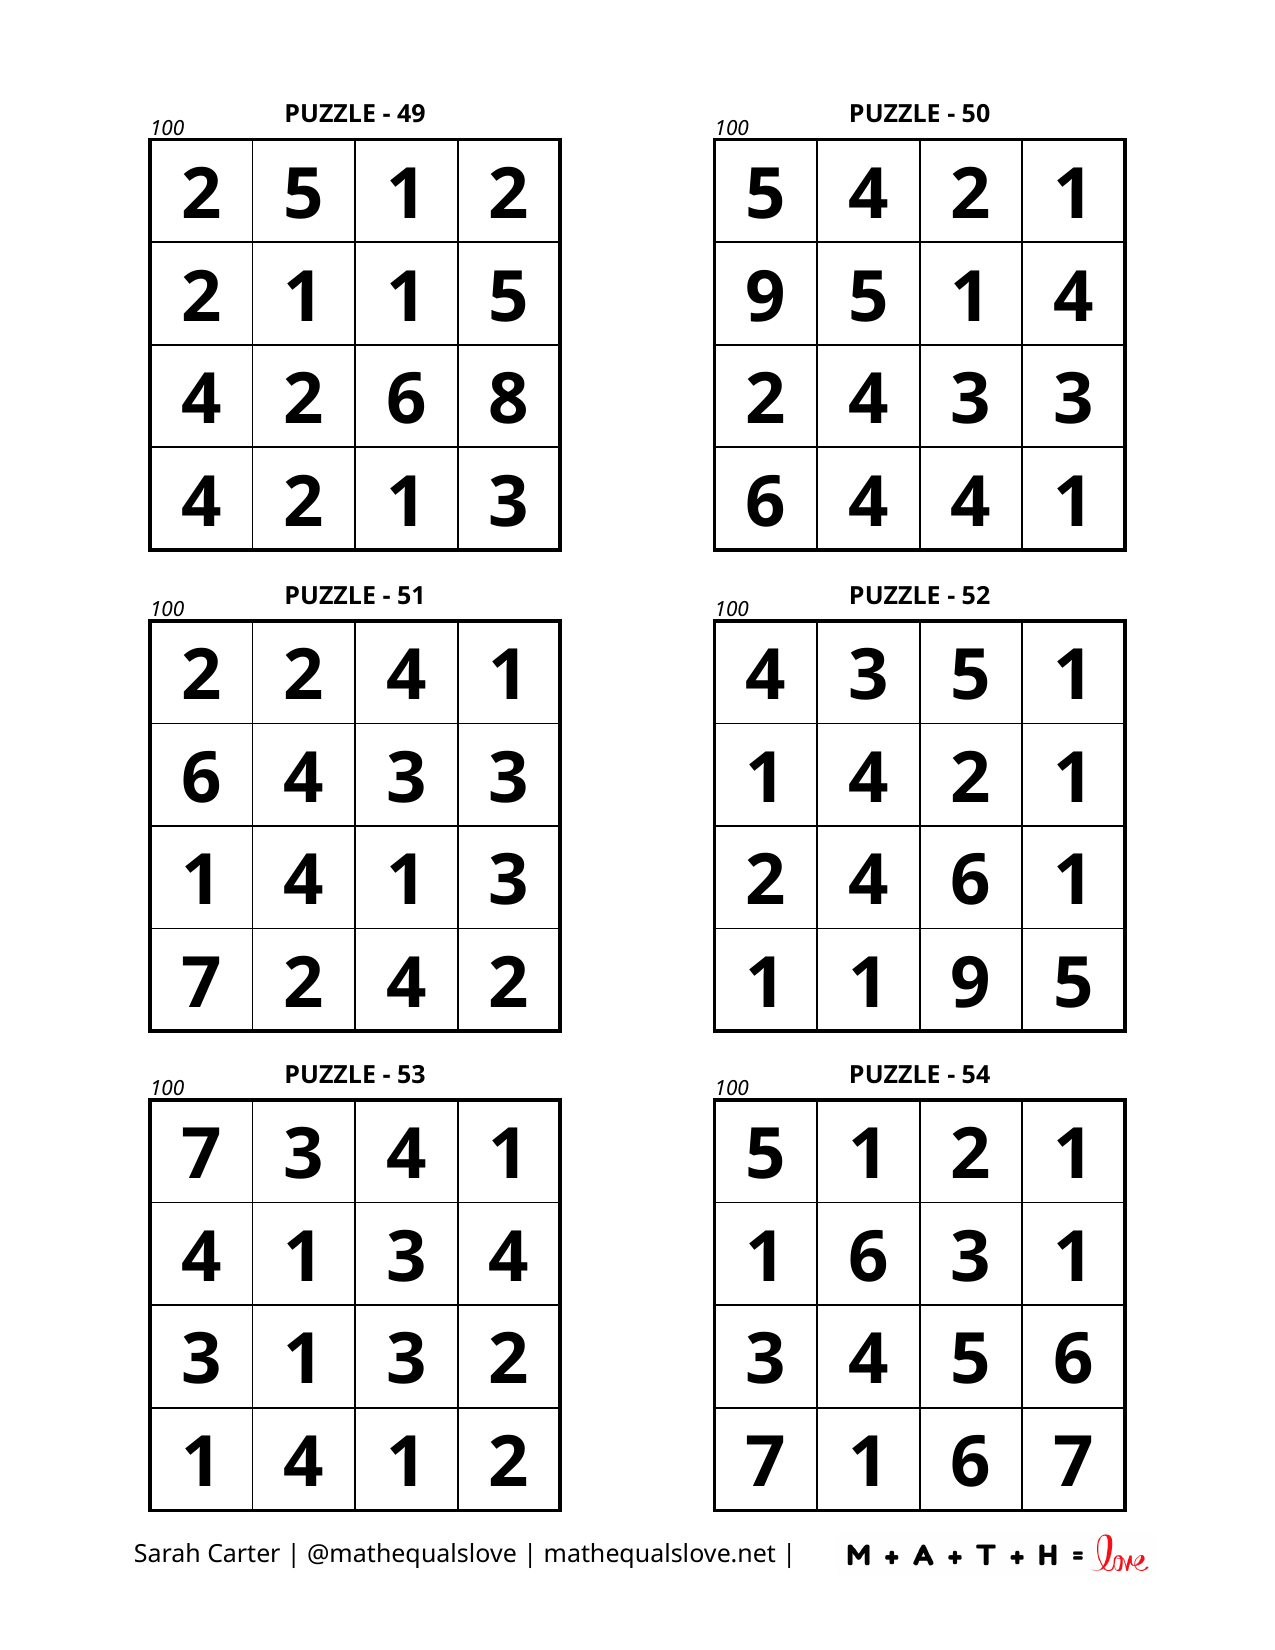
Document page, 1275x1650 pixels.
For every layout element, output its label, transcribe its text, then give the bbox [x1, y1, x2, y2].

text_box PUZZLE - 50 [714, 97, 1125, 128]
table_cell 1 [1023, 827, 1123, 928]
table_cell 7 [152, 929, 252, 1029]
text_box 100 [714, 1074, 923, 1100]
table_cell 1 [716, 1203, 816, 1304]
table_header 5 [921, 623, 1021, 723]
table_cell 5 [1023, 929, 1123, 1029]
table_header 4 [356, 1102, 457, 1202]
table_header 1 [1023, 623, 1123, 723]
table_header 2 [152, 141, 252, 241]
table_cell 2 [716, 827, 816, 928]
table_header 2 [459, 141, 558, 241]
table_header 2 [921, 141, 1021, 241]
table_cell 6 [921, 827, 1021, 928]
table_header 3 [253, 1102, 354, 1202]
table_cell 4 [253, 827, 354, 928]
text_box PUZZLE - 49 [149, 97, 561, 128]
table_cell 1 [356, 243, 457, 344]
table_cell 3 [356, 724, 457, 825]
table_cell 9 [921, 929, 1021, 1029]
table_cell 6 [152, 724, 252, 825]
text_box PUZZLE - 53 [149, 1058, 561, 1089]
table_cell 5 [818, 243, 919, 344]
table_cell 1 [716, 929, 816, 1029]
table_cell 4 [818, 827, 919, 928]
table_cell 2 [253, 929, 354, 1029]
table_cell 3 [356, 1203, 457, 1304]
table_cell 4 [818, 346, 919, 446]
table_header 1 [1023, 1102, 1123, 1202]
table_cell 1 [356, 827, 457, 928]
table_header 4 [356, 623, 457, 723]
table_header 5 [716, 1102, 816, 1202]
table_cell 9 [716, 243, 816, 344]
table_cell 1 [1023, 724, 1123, 825]
table_cell 8 [459, 346, 558, 446]
text_box 100 [149, 595, 359, 621]
text_box PUZZLE - 52 [714, 579, 1125, 610]
table_cell 4 [818, 1306, 919, 1407]
table_cell 1 [921, 243, 1021, 344]
table_cell 2 [921, 724, 1021, 825]
table_cell 2 [459, 1409, 558, 1509]
text_box PUZZLE - 54 [714, 1058, 1125, 1089]
table_cell 4 [1023, 243, 1123, 344]
table_cell 6 [356, 346, 457, 446]
table_cell 1 [253, 1306, 354, 1407]
table_cell 1 [152, 1409, 252, 1509]
table_cell 5 [459, 243, 558, 344]
table_cell 7 [716, 1409, 816, 1509]
table_cell 3 [459, 827, 558, 928]
table_cell 2 [459, 1306, 558, 1407]
table_cell 4 [152, 346, 252, 446]
table_cell 4 [459, 1203, 558, 1304]
table_cell 4 [818, 724, 919, 825]
table_cell 2 [716, 346, 816, 446]
table_header 1 [1023, 141, 1123, 241]
table_cell 5 [921, 1306, 1021, 1407]
table_header 1 [459, 1102, 558, 1202]
text_box 100 [714, 595, 923, 621]
table_cell 1 [818, 1409, 919, 1509]
table_cell 1 [818, 929, 919, 1029]
table_cell 3 [921, 1203, 1021, 1304]
table_cell 6 [716, 448, 816, 548]
table_cell 4 [253, 724, 354, 825]
table_header 2 [253, 623, 354, 723]
table_header 5 [253, 141, 354, 241]
text_box 100 [149, 1074, 359, 1100]
table_cell 3 [716, 1306, 816, 1407]
table_cell 4 [818, 448, 919, 548]
table_header 5 [716, 141, 816, 241]
table_cell 1 [253, 1203, 354, 1304]
table_cell 1 [1023, 448, 1123, 548]
table_header 4 [818, 141, 919, 241]
table_cell 3 [459, 724, 558, 825]
table_cell 4 [152, 448, 252, 548]
table_cell 7 [1023, 1409, 1123, 1509]
table_cell 2 [459, 929, 558, 1029]
table_cell 1 [1023, 1203, 1123, 1304]
table_header 1 [356, 141, 457, 241]
table_cell 1 [716, 724, 816, 825]
table_header 7 [152, 1102, 252, 1202]
table_header 2 [152, 623, 252, 723]
text_box PUZZLE - 51 [149, 579, 561, 610]
table_cell 1 [253, 243, 354, 344]
table_header 2 [921, 1102, 1021, 1202]
table_cell 3 [152, 1306, 252, 1407]
table_cell 3 [356, 1306, 457, 1407]
table_cell 1 [152, 827, 252, 928]
table_cell 6 [1023, 1306, 1123, 1407]
table_cell 4 [921, 448, 1021, 548]
table_header 4 [716, 623, 816, 723]
table_header 1 [818, 1102, 919, 1202]
table_cell 1 [356, 1409, 457, 1509]
table_cell 4 [152, 1203, 252, 1304]
table_header 1 [459, 623, 558, 723]
table_cell 2 [253, 448, 354, 548]
table_cell 2 [253, 346, 354, 446]
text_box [118, 1529, 1199, 1576]
table_cell 2 [152, 243, 252, 344]
table_cell 3 [459, 448, 558, 548]
table_header 3 [818, 623, 919, 723]
table_cell 4 [253, 1409, 354, 1509]
table_cell 3 [921, 346, 1021, 446]
table_cell 6 [921, 1409, 1021, 1509]
table_cell 3 [1023, 346, 1123, 446]
table_cell 1 [356, 448, 457, 548]
text_box 100 [149, 114, 359, 140]
text_box 100 [714, 114, 923, 140]
table_cell 4 [356, 929, 457, 1029]
table_cell 6 [818, 1203, 919, 1304]
